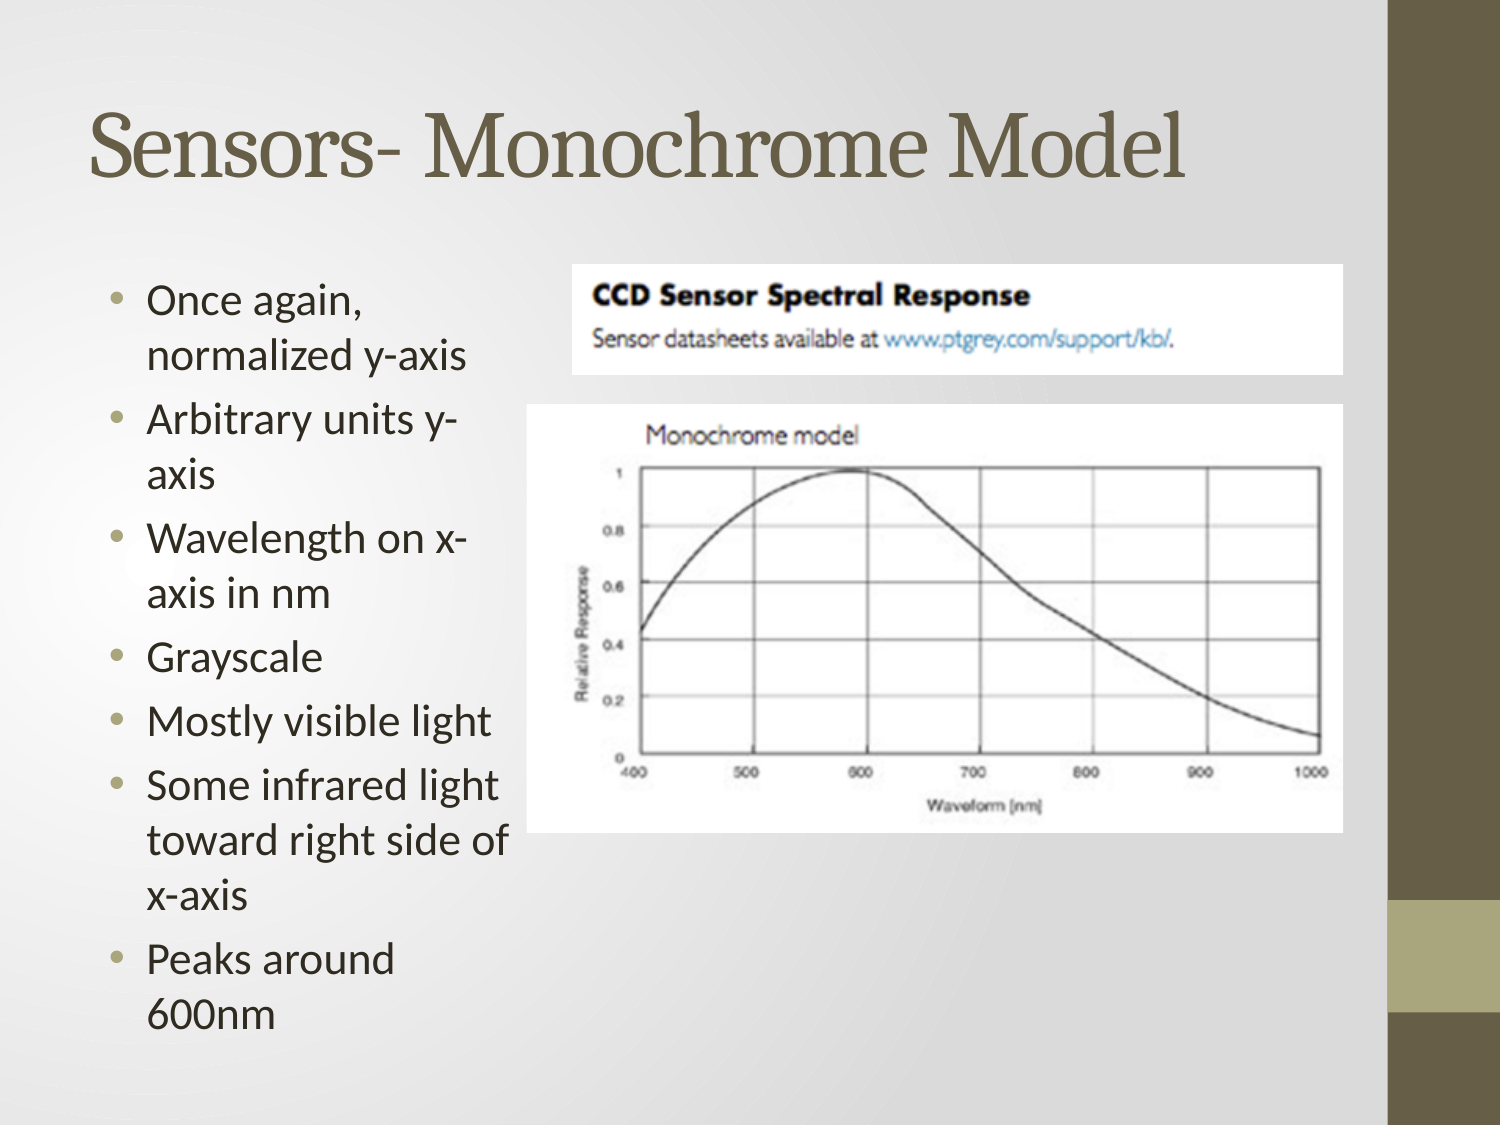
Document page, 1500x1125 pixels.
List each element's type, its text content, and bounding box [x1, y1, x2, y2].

list Once again, normalized y-axis Arbitrary units y-axis Wavelength on x-axis in nm Grayscale Mostly visible light Some infrared light toward right side of x-axis Peaks around 600nm [75, 262, 527, 1050]
title Sensors- Monochrome Model [75, 45, 1325, 233]
picture [571, 264, 1344, 376]
picture [525, 403, 1344, 834]
